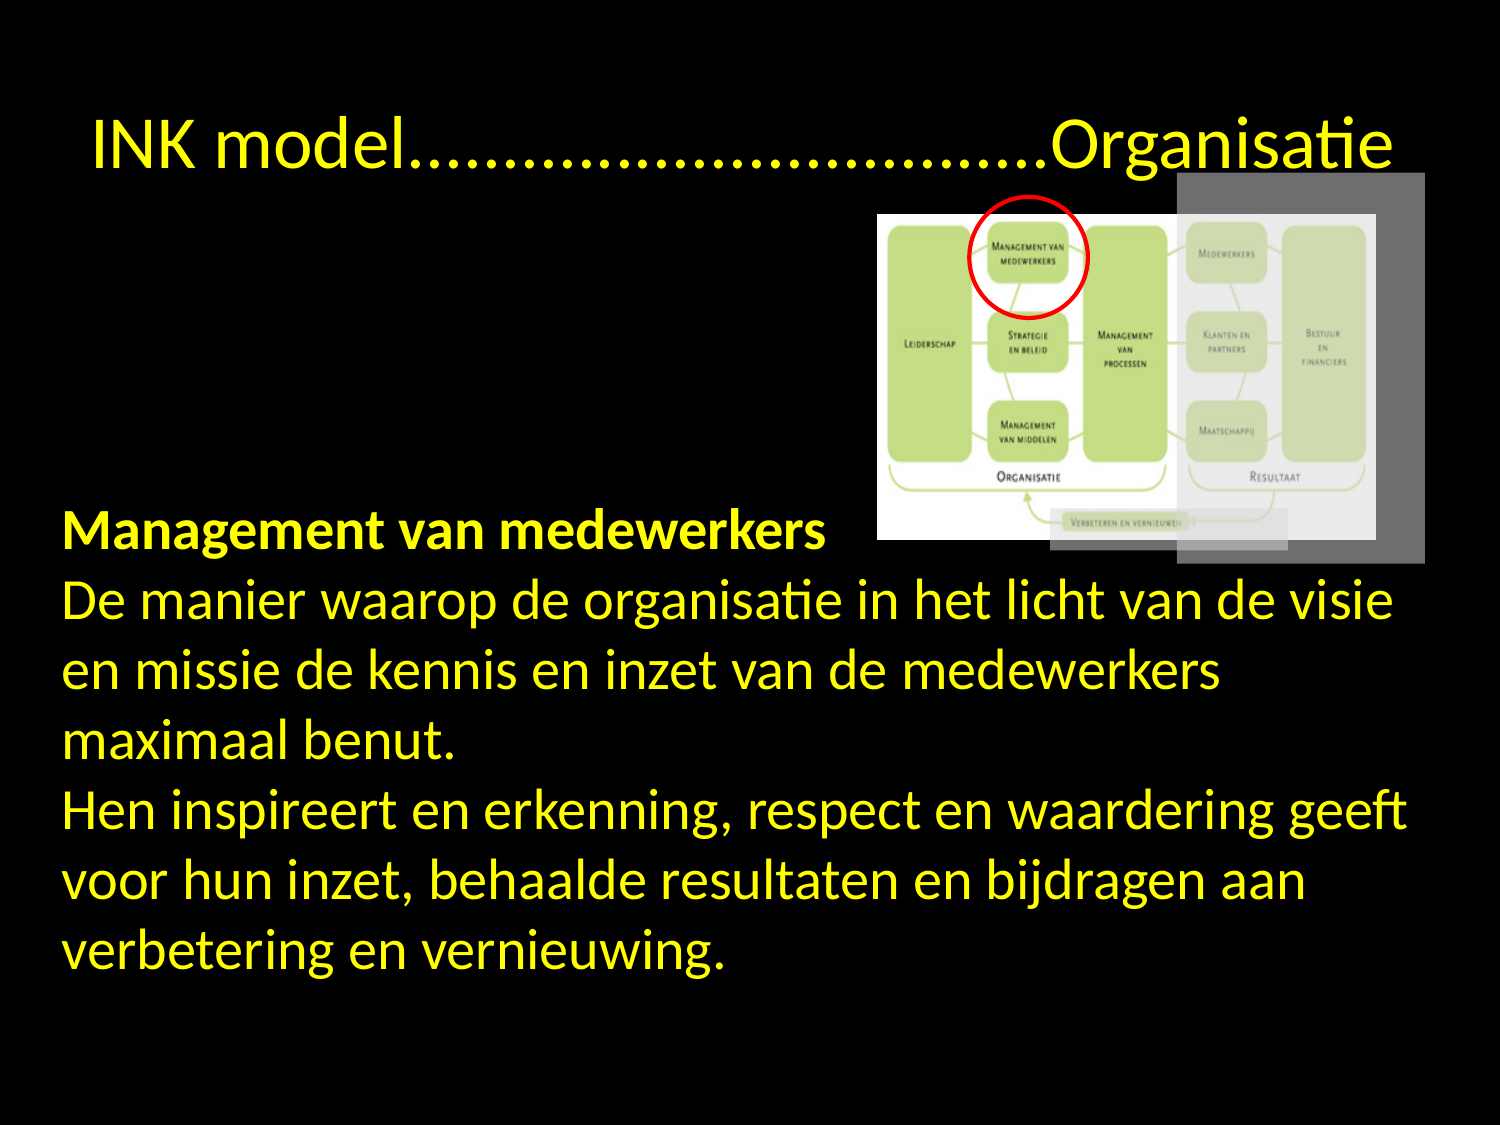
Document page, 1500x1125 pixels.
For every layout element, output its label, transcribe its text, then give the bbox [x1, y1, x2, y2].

text_box Management van medewerkers De manier waarop de organisatie in het licht van de visie en missie de kennis en inzet van de medewerkers maximaal benut. Hen inspireert en erkenning, respect en waardering geeft voor hun inzet, behaalde resultaten en bijdragen aan verbetering en vernieuwing. [46, 483, 1447, 989]
title INK model..................................Organisatie [75, 45, 1425, 233]
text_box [877, 172, 1426, 564]
